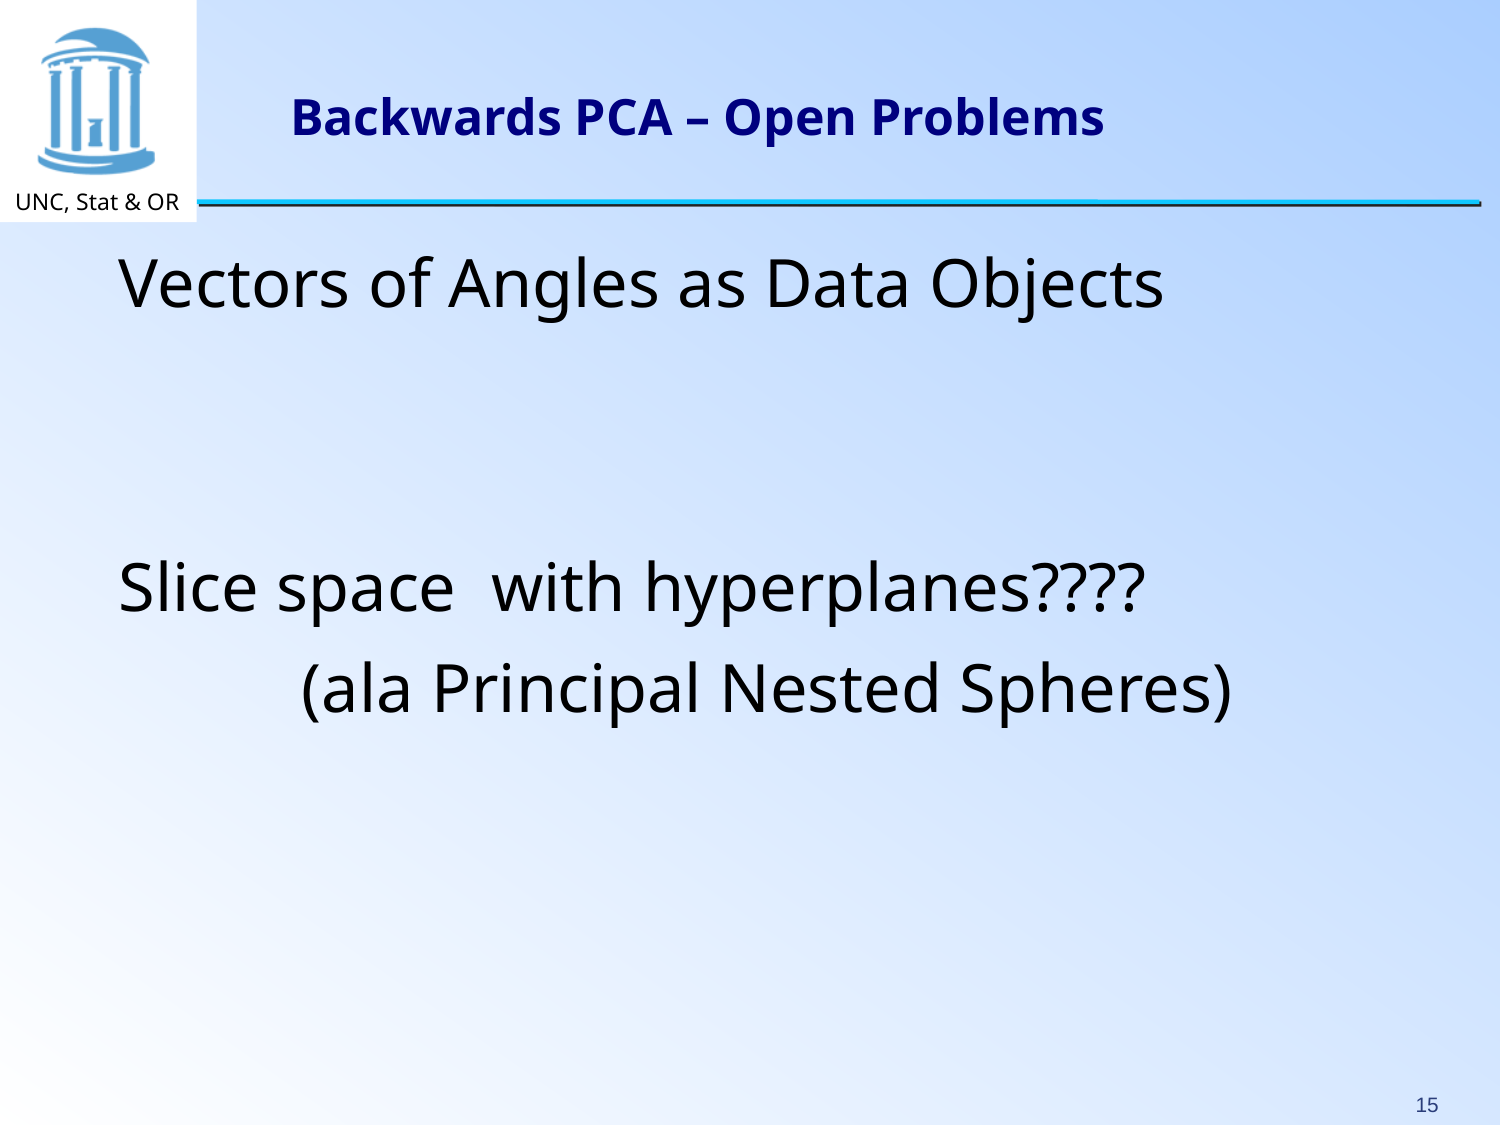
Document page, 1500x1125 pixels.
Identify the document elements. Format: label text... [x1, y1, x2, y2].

title Backwards PCA – Open Problems [275, 75, 1448, 156]
picture [14, 7, 189, 189]
